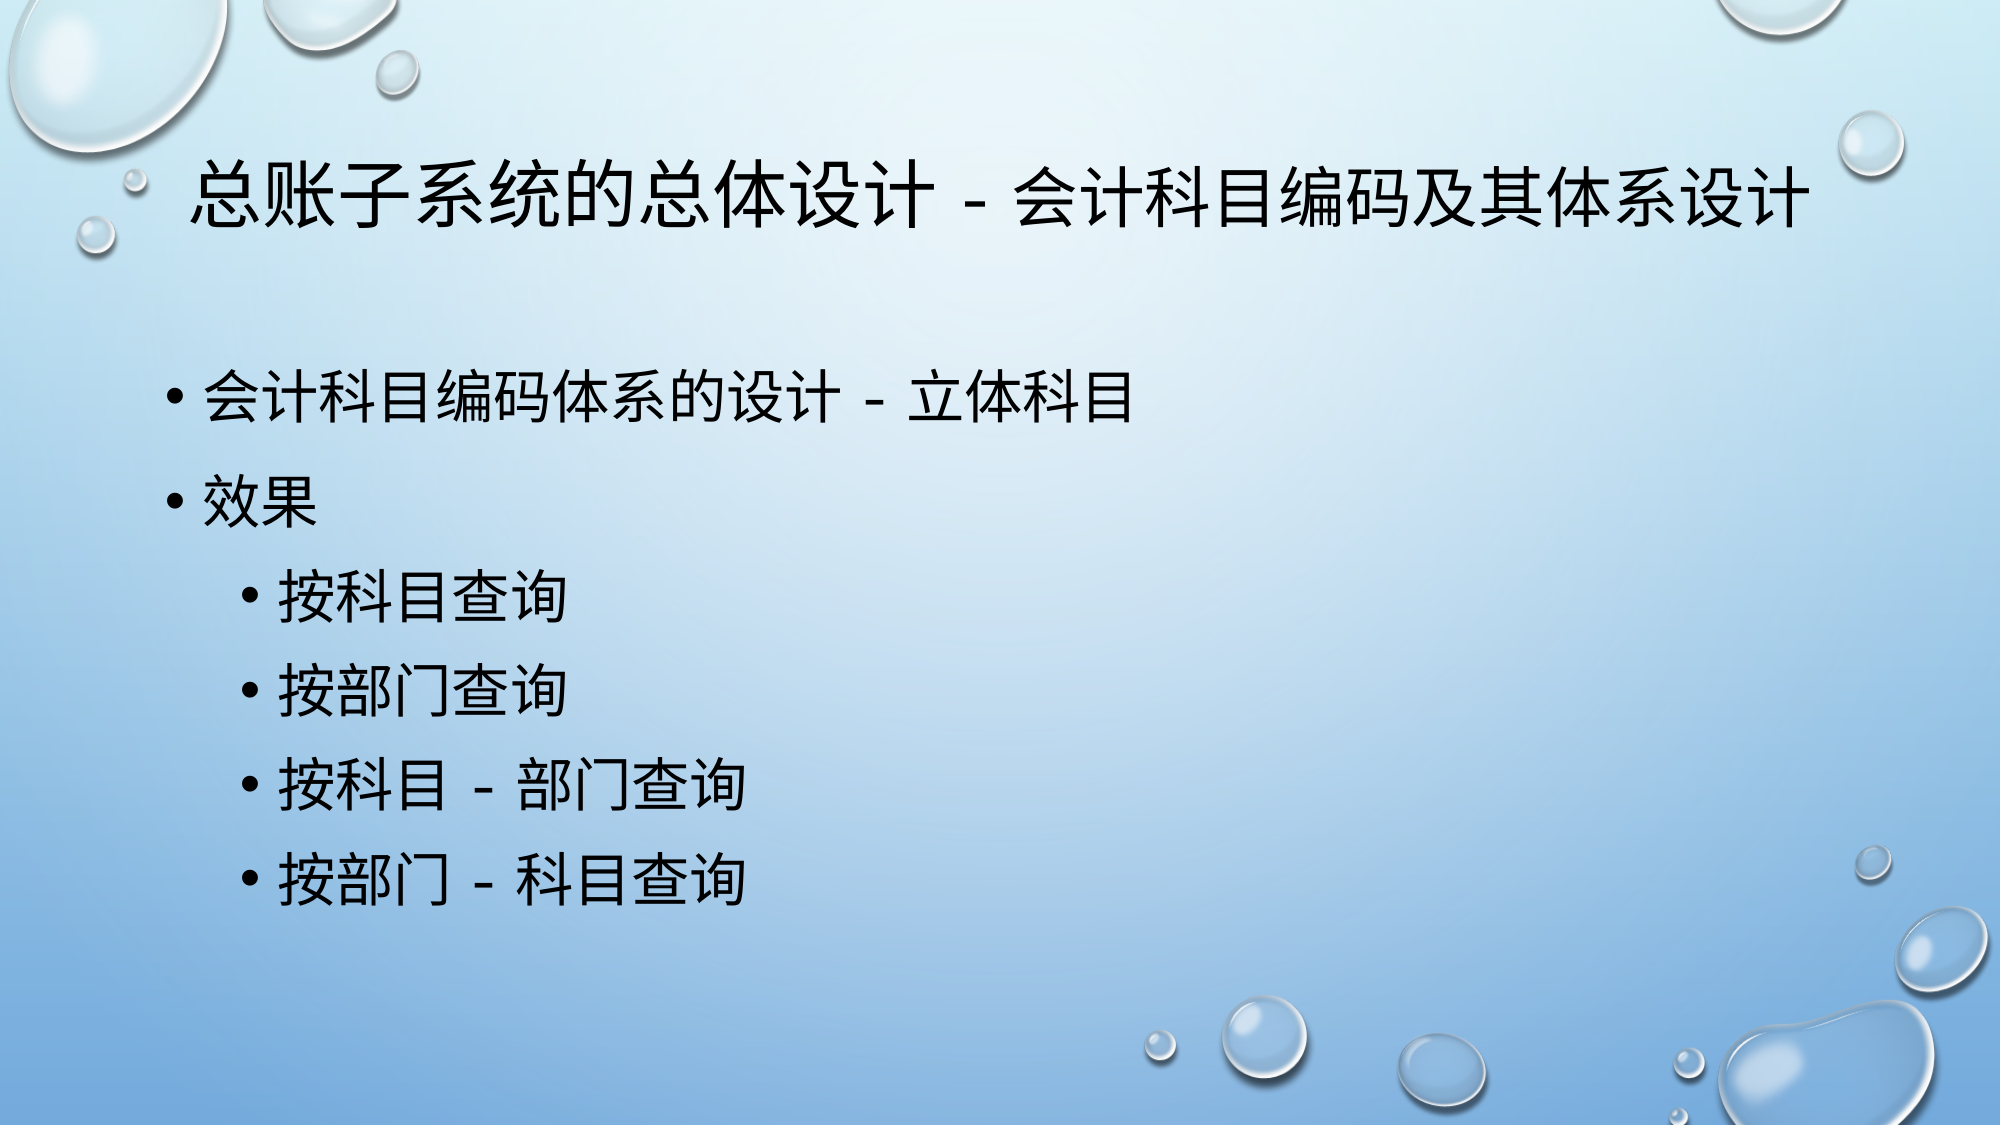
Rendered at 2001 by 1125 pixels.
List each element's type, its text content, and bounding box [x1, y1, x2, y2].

picture [0, 0, 2000, 1125]
list 会计科目编码体系的设计-立体科目 效果 按科目查询 按部门查询 按科目-部门查询 按部门-科目查询 [149, 339, 1850, 966]
title 总账子系统的总体设计-会计科目编码及其体系设计 [149, 67, 1851, 329]
